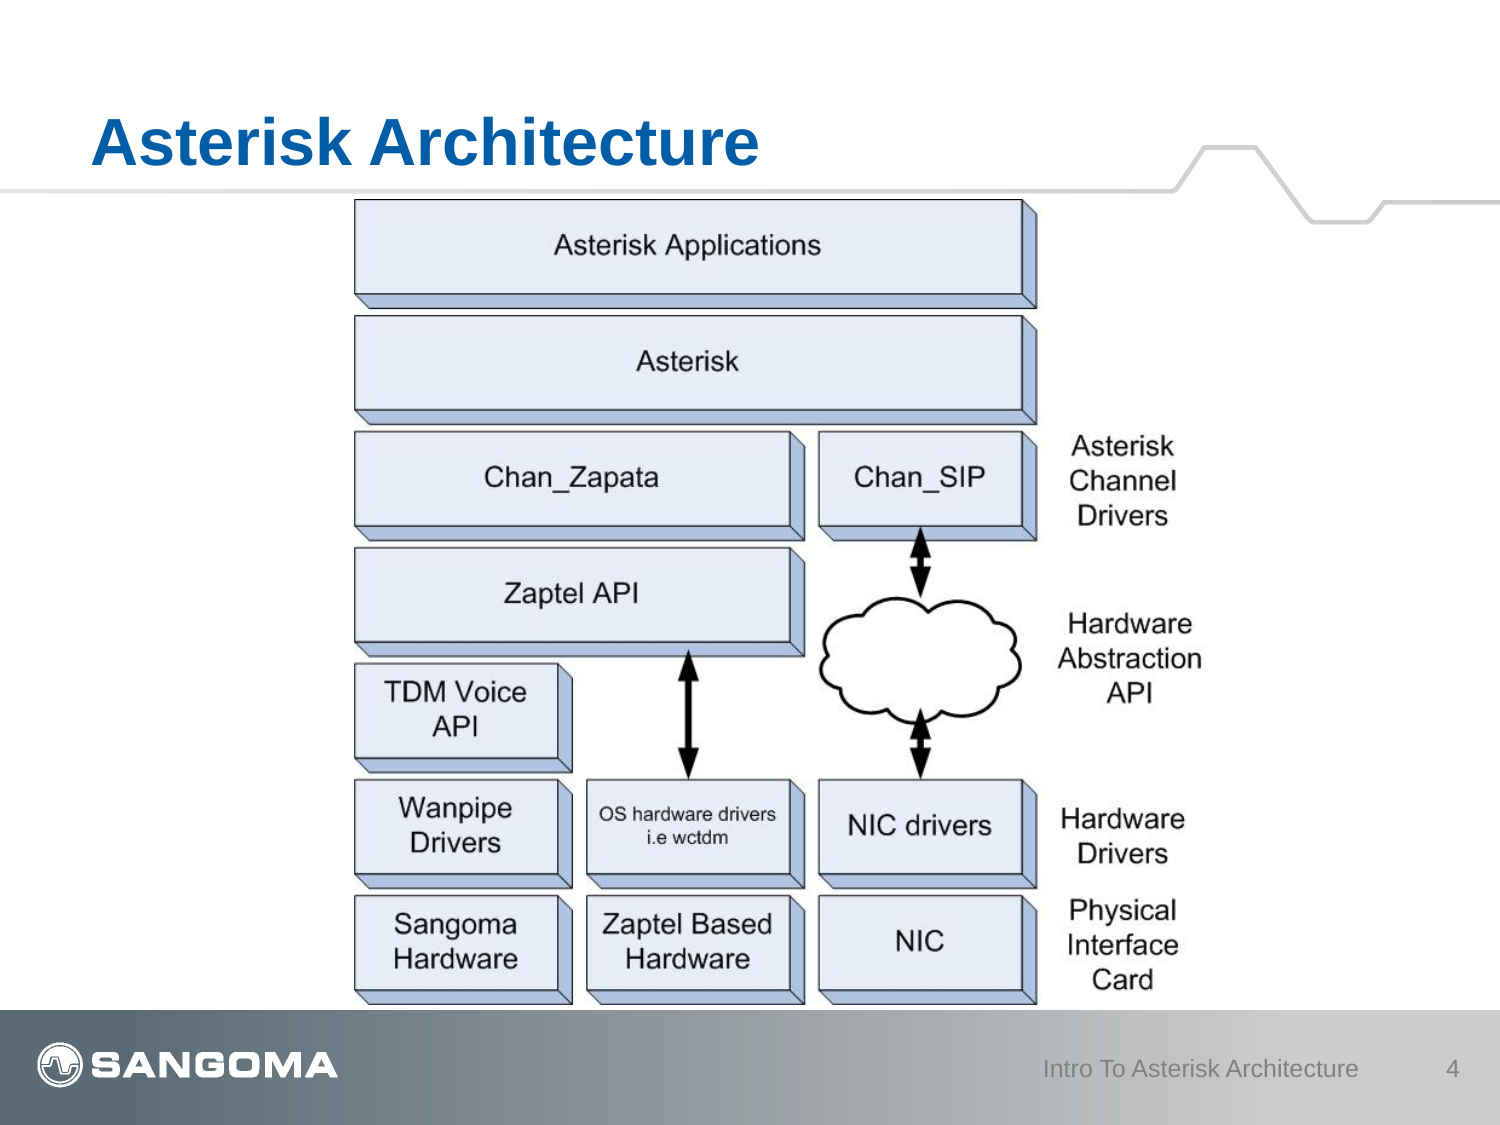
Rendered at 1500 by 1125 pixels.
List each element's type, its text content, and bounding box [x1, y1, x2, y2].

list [354, 199, 1212, 1006]
picture [0, 0, 1500, 1125]
title Asterisk Architecture [75, 45, 1425, 233]
slide_number 4 [1387, 1037, 1475, 1098]
footer Intro To Asterisk Architecture [525, 1037, 1375, 1098]
